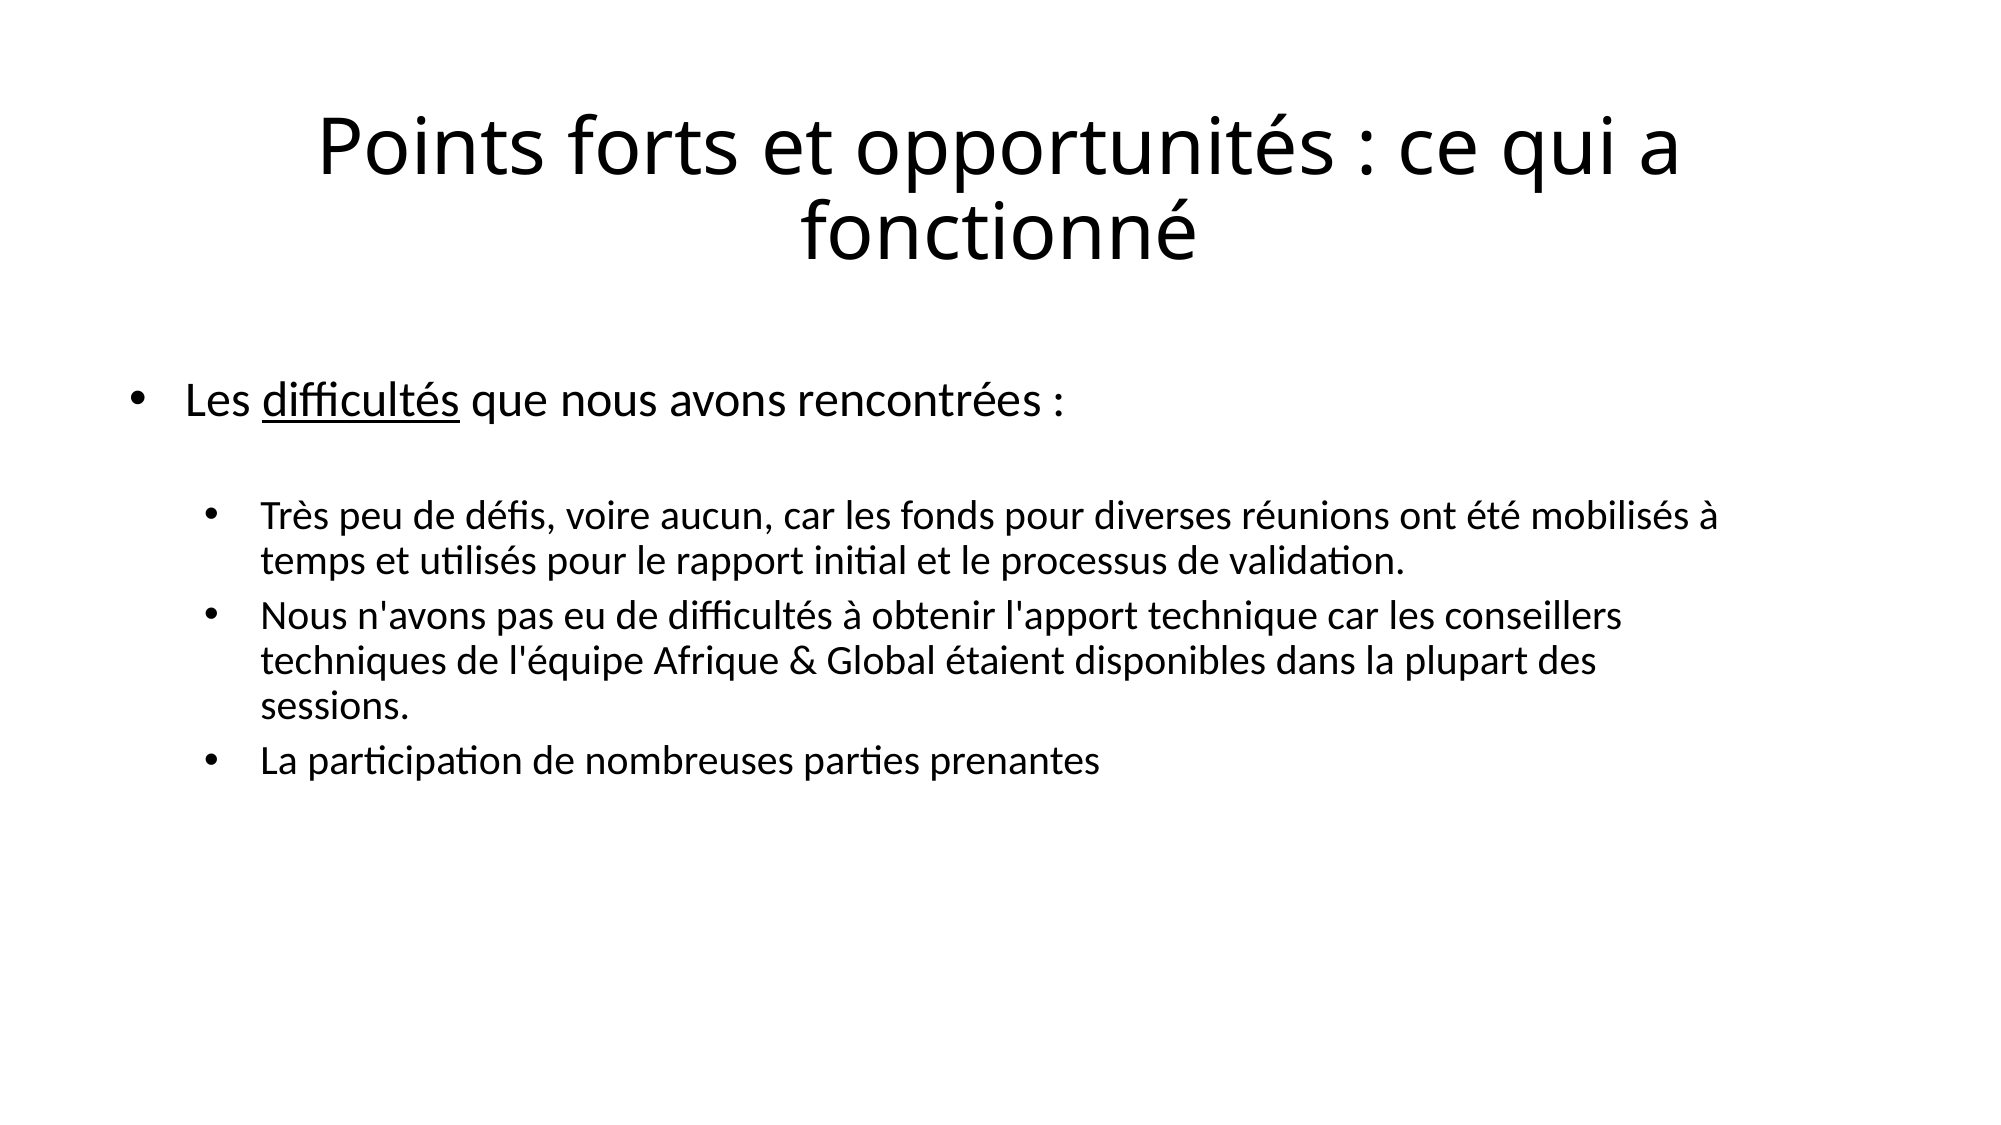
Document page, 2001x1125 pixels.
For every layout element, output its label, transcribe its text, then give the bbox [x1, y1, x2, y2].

subtitle Les difficultés que nous avons rencontrées : Très peu de défis, voire aucun, car les fonds pour diverses réunions ont été mobilisés à temps et utilisés pour le rapport initial et le processus de validation. Nous n'avons pas eu de difficultés à obtenir l'apport technique car les conseillers techniques de l'équipe Afrique & Global étaient disponibles dans la plupart des sessions. La participation de nombreuses parties prenantes [114, 365, 1750, 992]
title Points forts et opportunités : ce qui a fonctionné [249, 96, 1750, 285]
